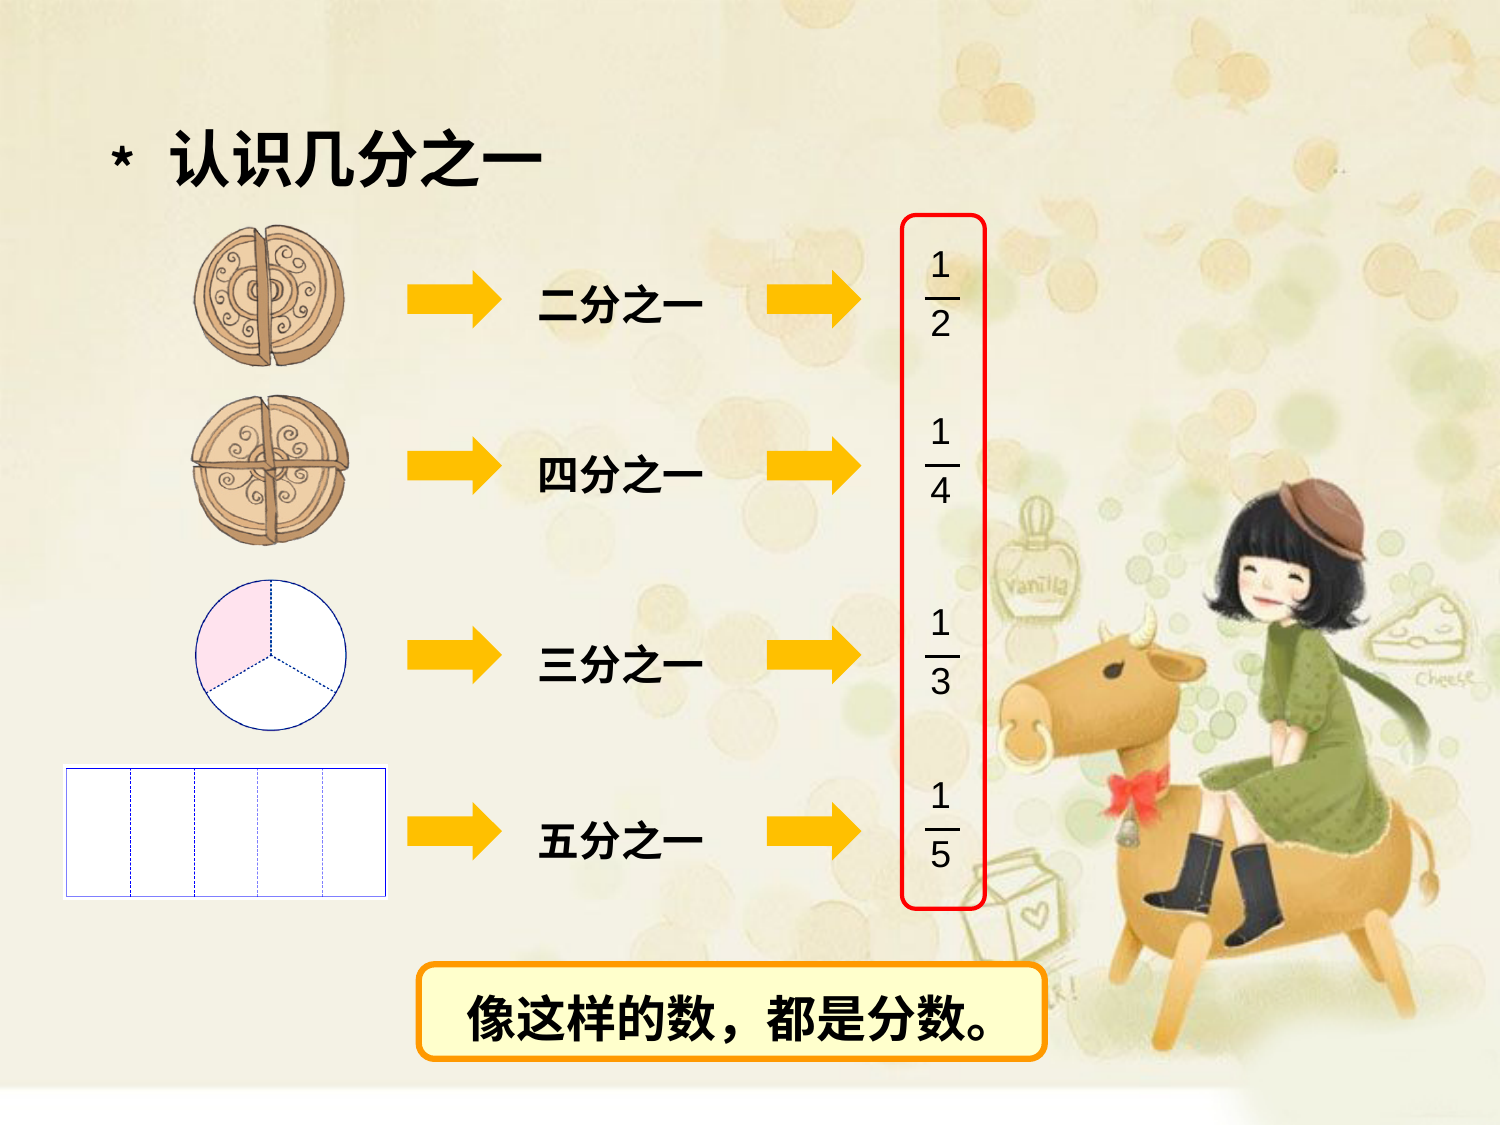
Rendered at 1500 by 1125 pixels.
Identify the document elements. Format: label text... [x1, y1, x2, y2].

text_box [418, 964, 1045, 1059]
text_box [407, 621, 766, 689]
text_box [407, 797, 766, 866]
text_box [407, 431, 766, 500]
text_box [766, 232, 963, 367]
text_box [766, 763, 963, 893]
picture [0, 0, 1500, 1125]
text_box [766, 399, 963, 529]
text_box [901, 214, 985, 909]
text_box ﹡认识几分之一 [76, 112, 1015, 203]
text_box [766, 590, 963, 720]
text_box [407, 261, 766, 337]
